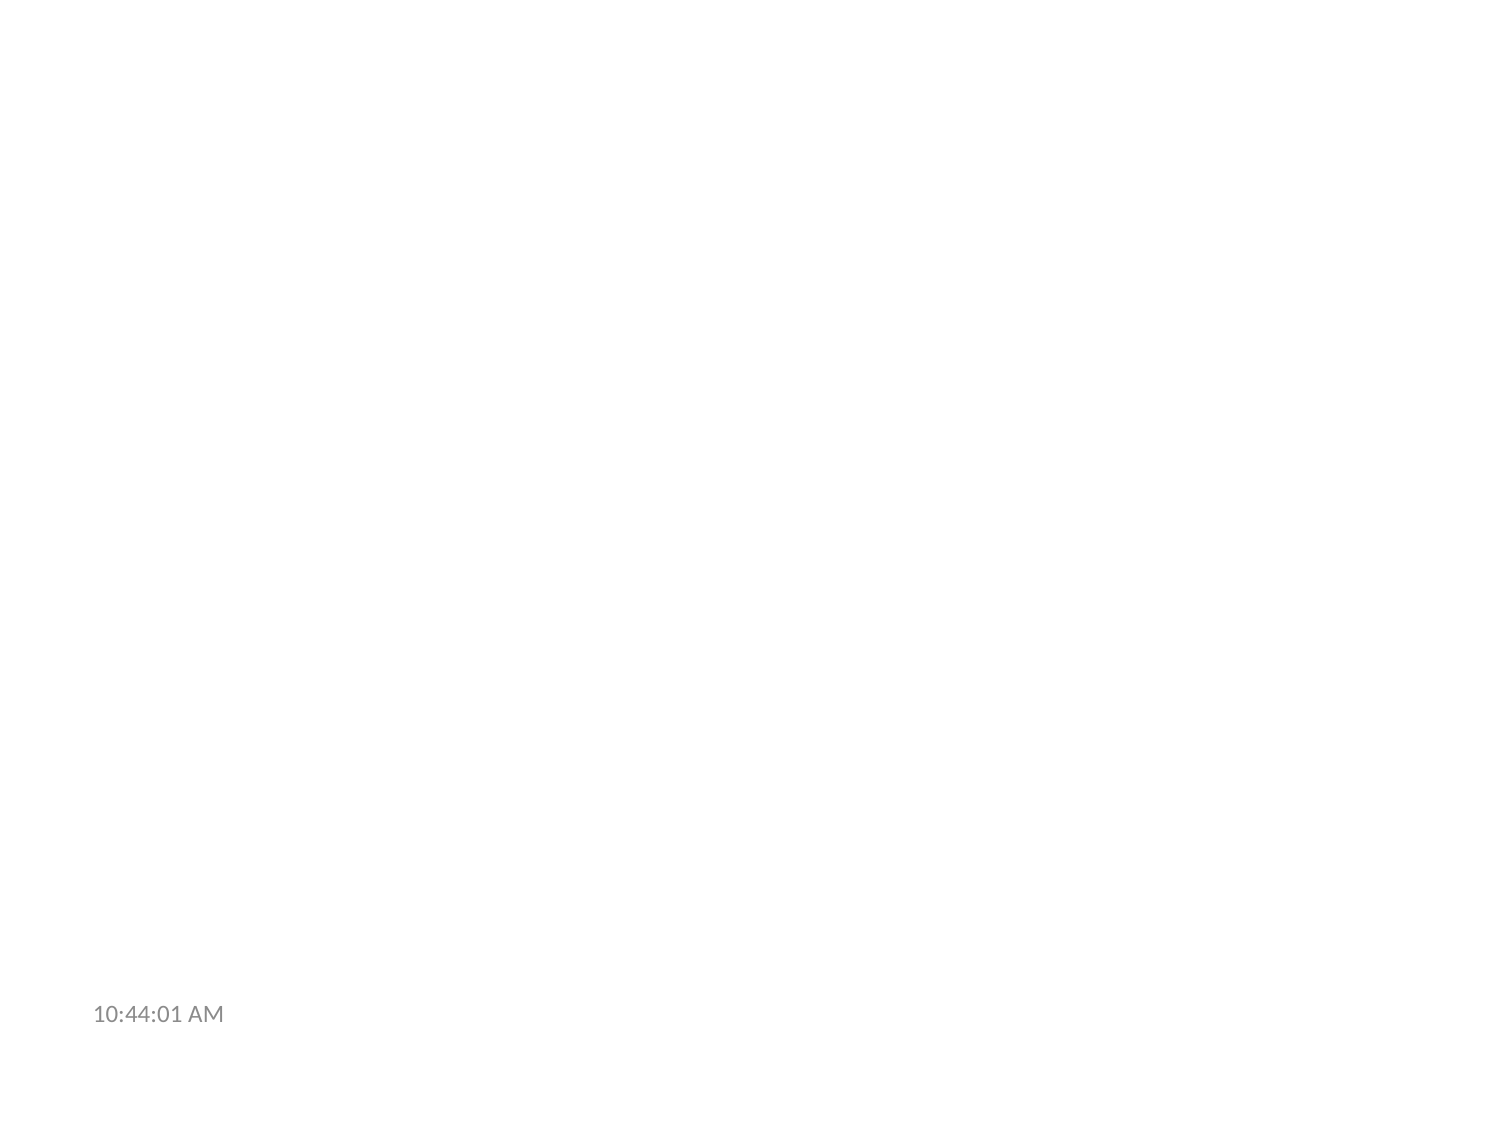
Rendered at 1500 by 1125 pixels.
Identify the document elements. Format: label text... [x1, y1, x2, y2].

text_box 3:35:09 PM [77, 982, 428, 1043]
